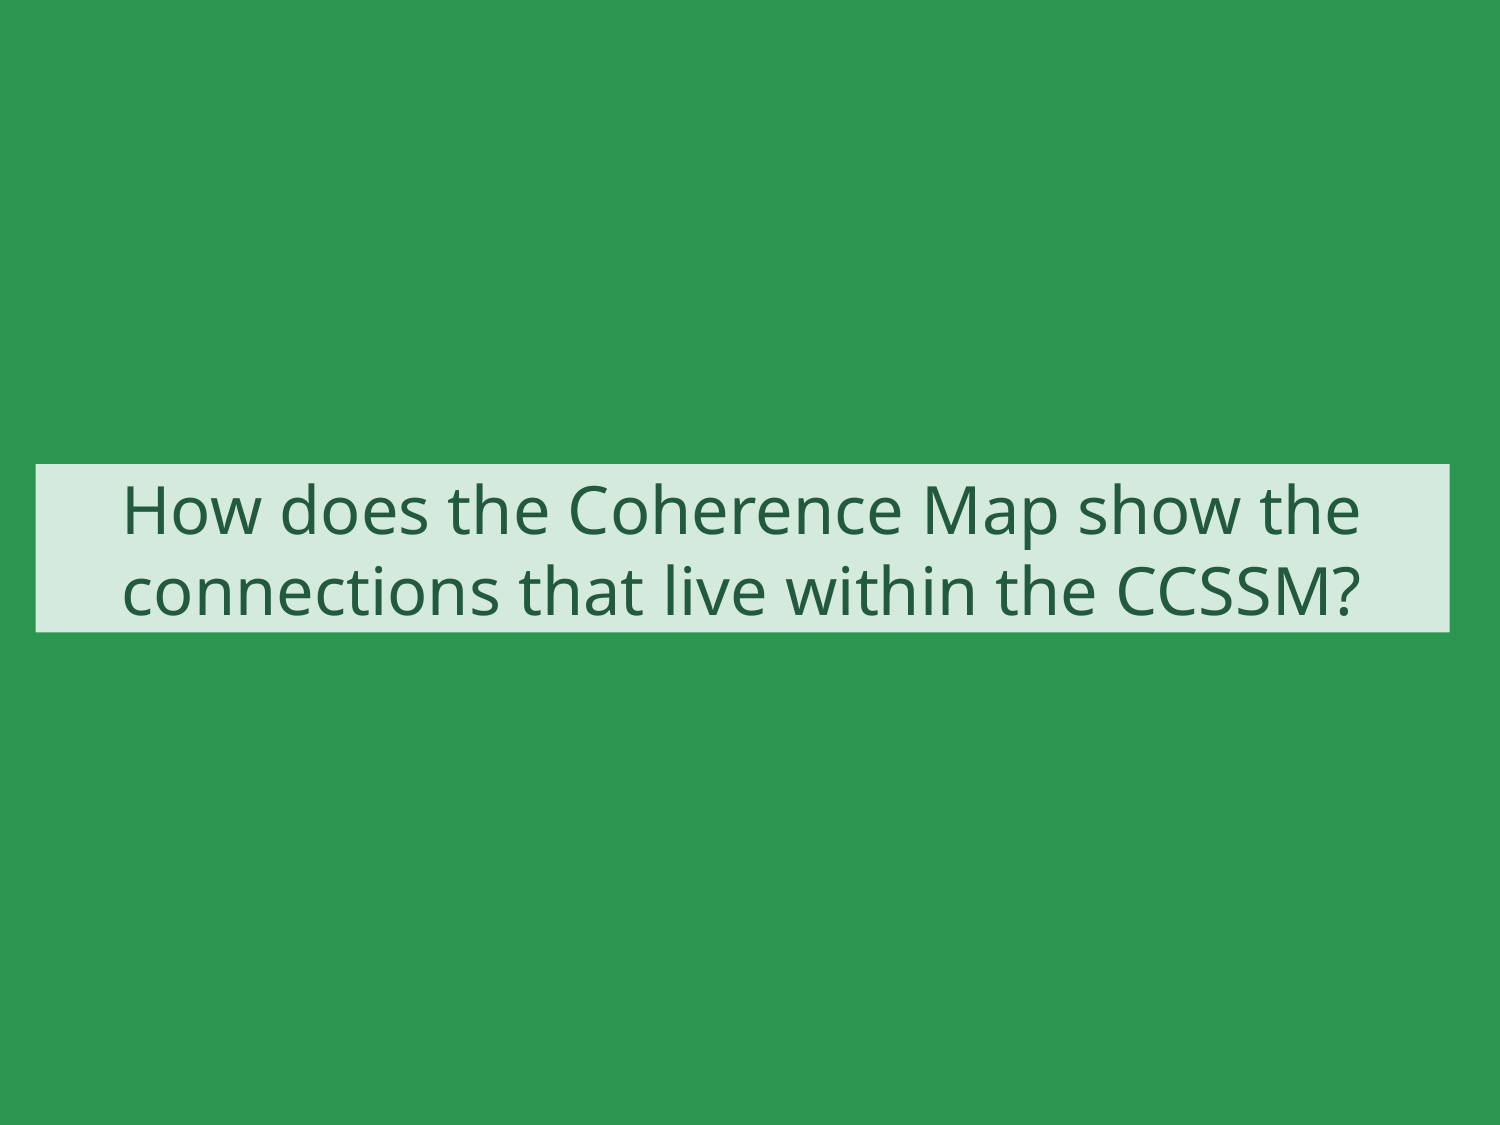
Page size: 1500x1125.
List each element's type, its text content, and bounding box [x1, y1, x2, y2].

title How does the Coherence Map show the connections that live within the CCSSM? [35, 464, 1450, 633]
